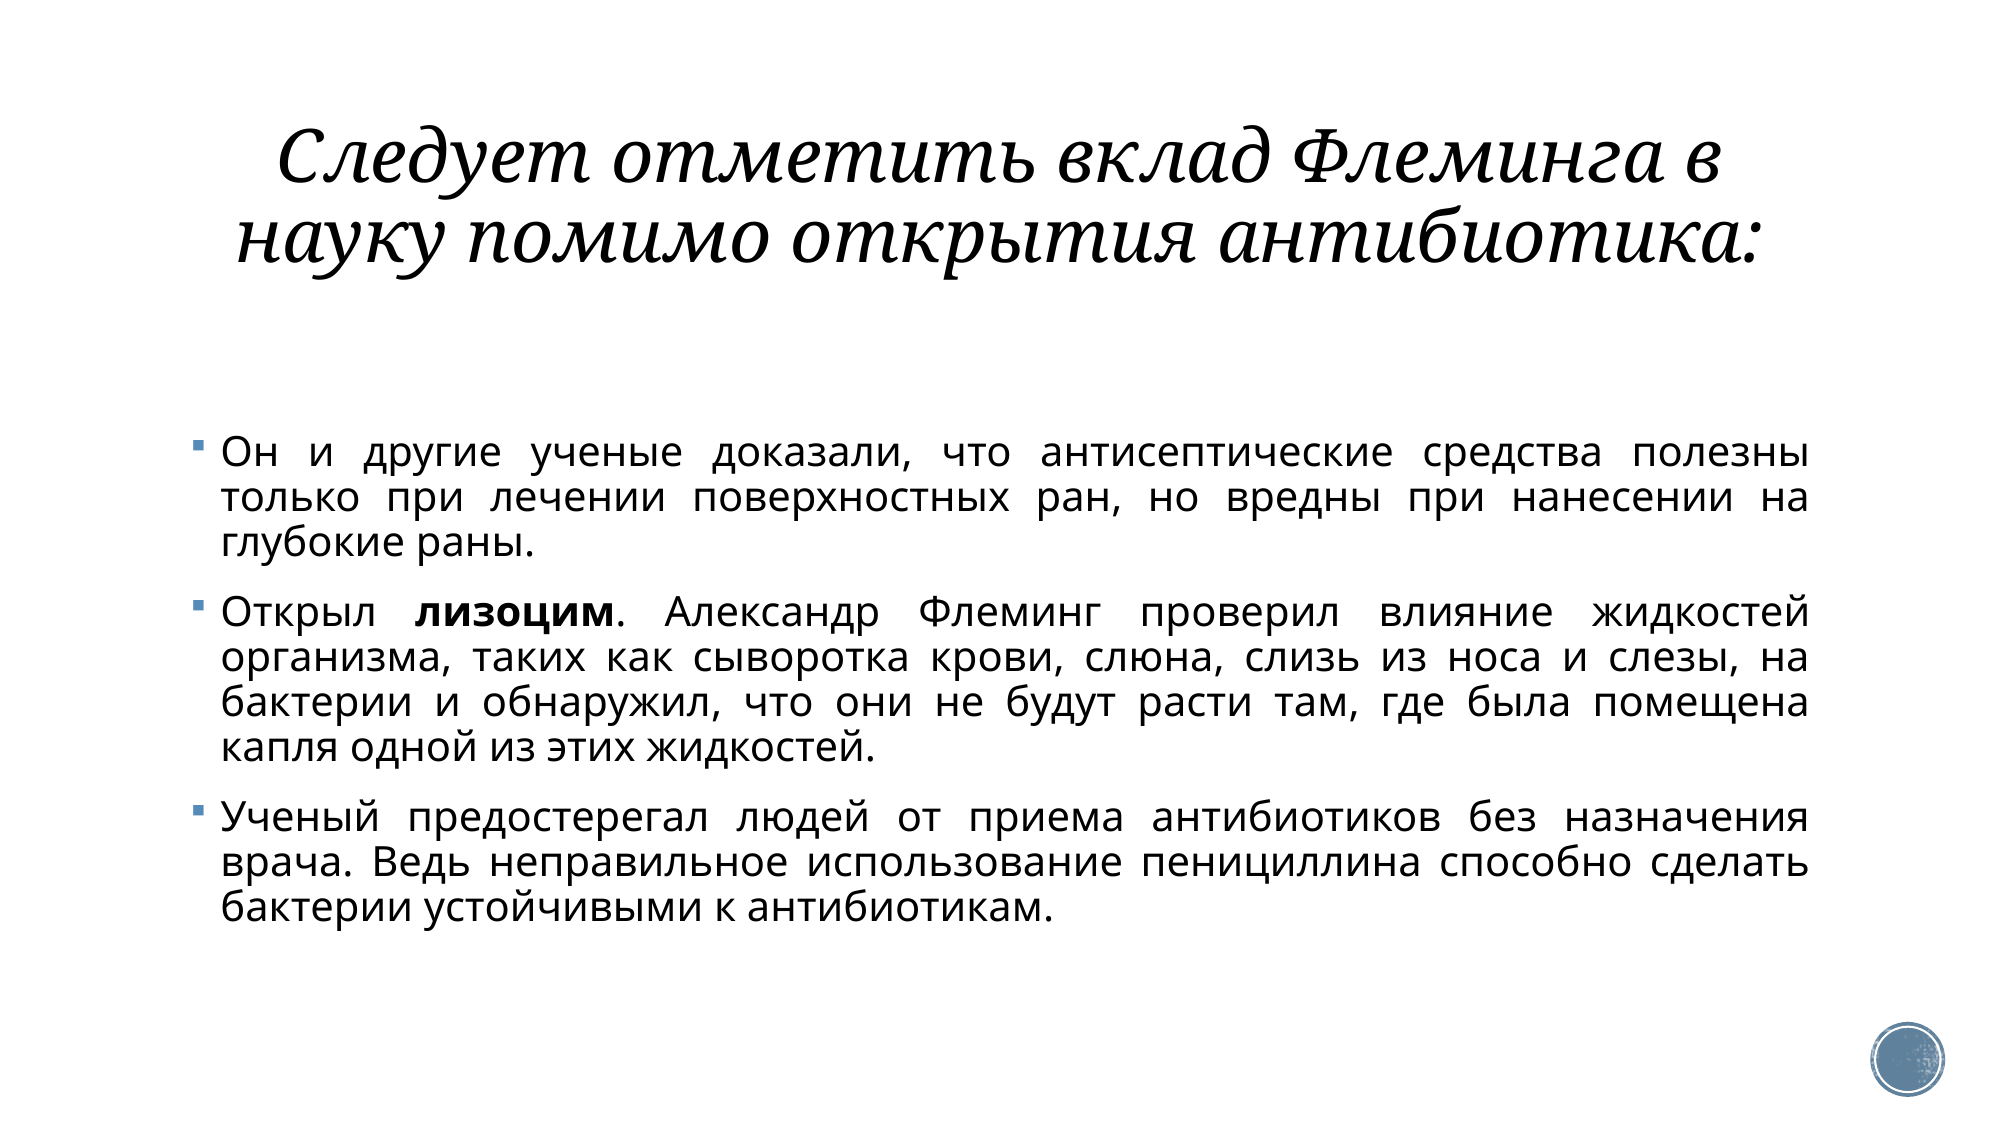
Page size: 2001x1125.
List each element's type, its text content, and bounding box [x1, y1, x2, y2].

title Следует отметить вклад Флеминга в науку помимо открытия антибиотика: [175, 110, 1826, 348]
list Он и другие ученые доказали, что антисептические средства полезны только при лечении поверхностных ран, но вредны при нанесении на глубокие раны. Открыл лизоцим. Александр Флеминг проверил влияние жидкостей организма, таких как сыворотка крови, слюна, слизь из носа и слезы, на бактерии и обнаружил, что они не будут расти там, где была помещена капля одной из этих жидкостей. Ученый предостерегал людей от приема антибиотиков без назначения врача. Ведь неправильное использование пенициллина способно сделать бактерии устойчивыми к антибиотикам. [175, 348, 1826, 1013]
